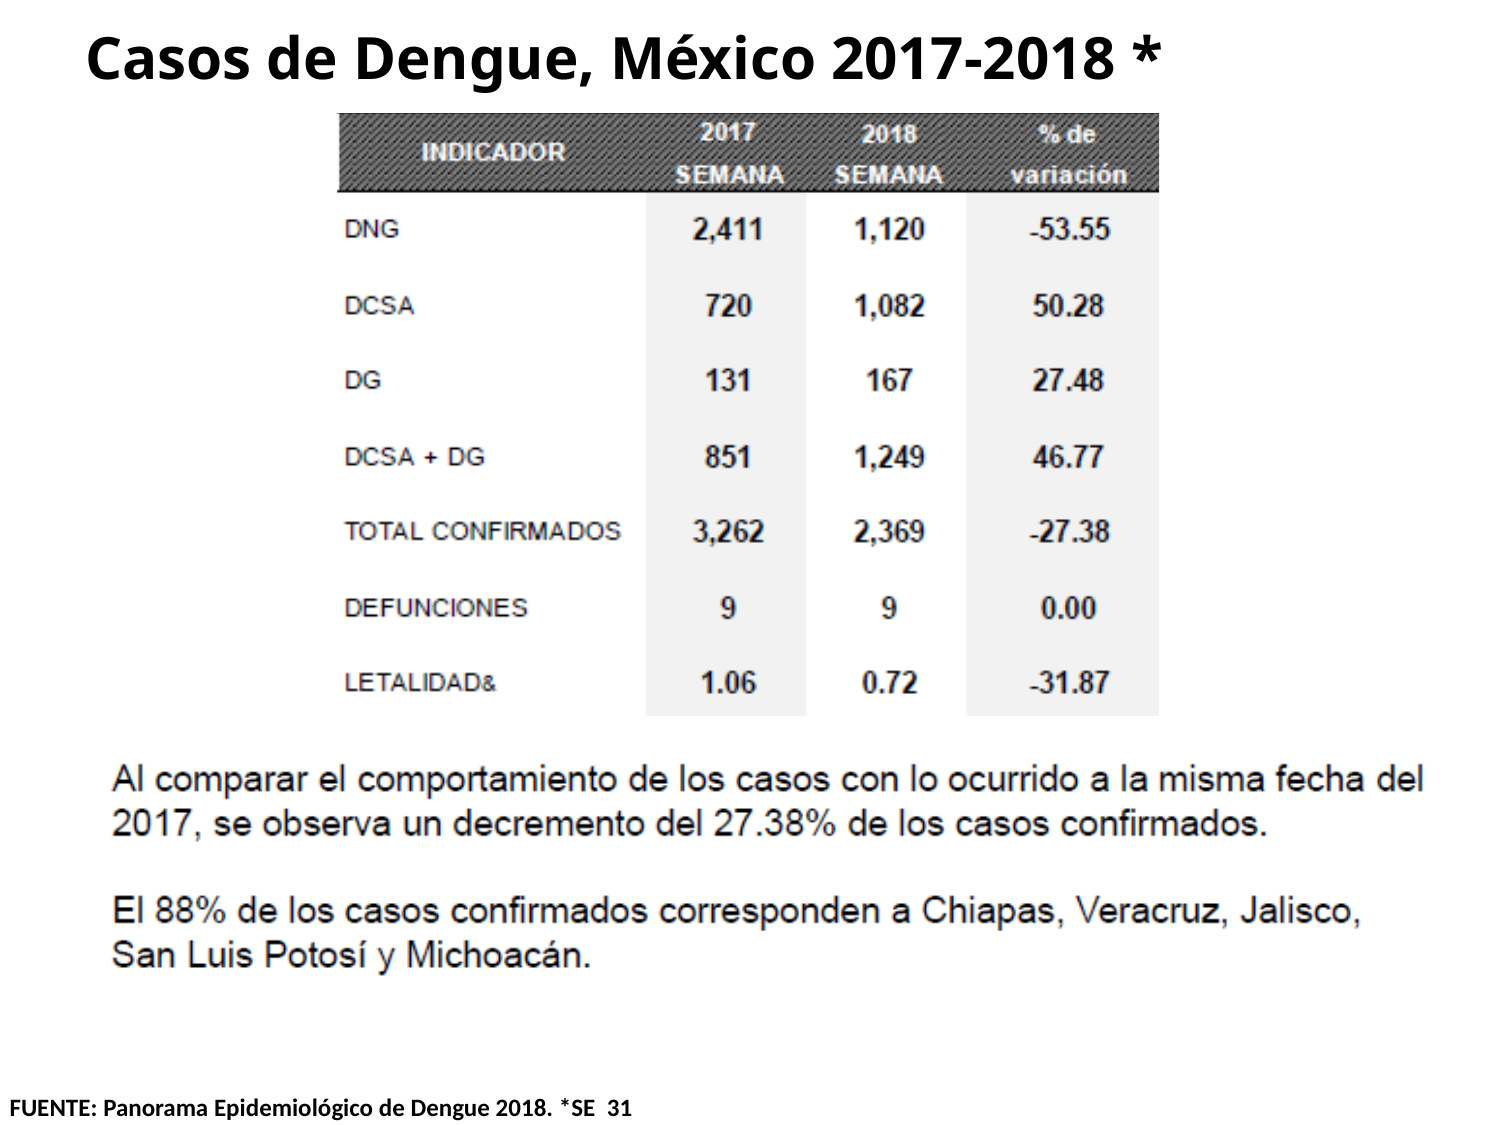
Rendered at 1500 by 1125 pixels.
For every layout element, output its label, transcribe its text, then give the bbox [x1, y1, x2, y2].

picture [336, 113, 1160, 717]
text_box FUENTE: Panorama Epidemiológico de Dengue 2018. *SE 31 [0, 1084, 649, 1125]
picture [100, 731, 1435, 1000]
title Casos de Dengue, México 2017-2018 * [70, 19, 1465, 102]
